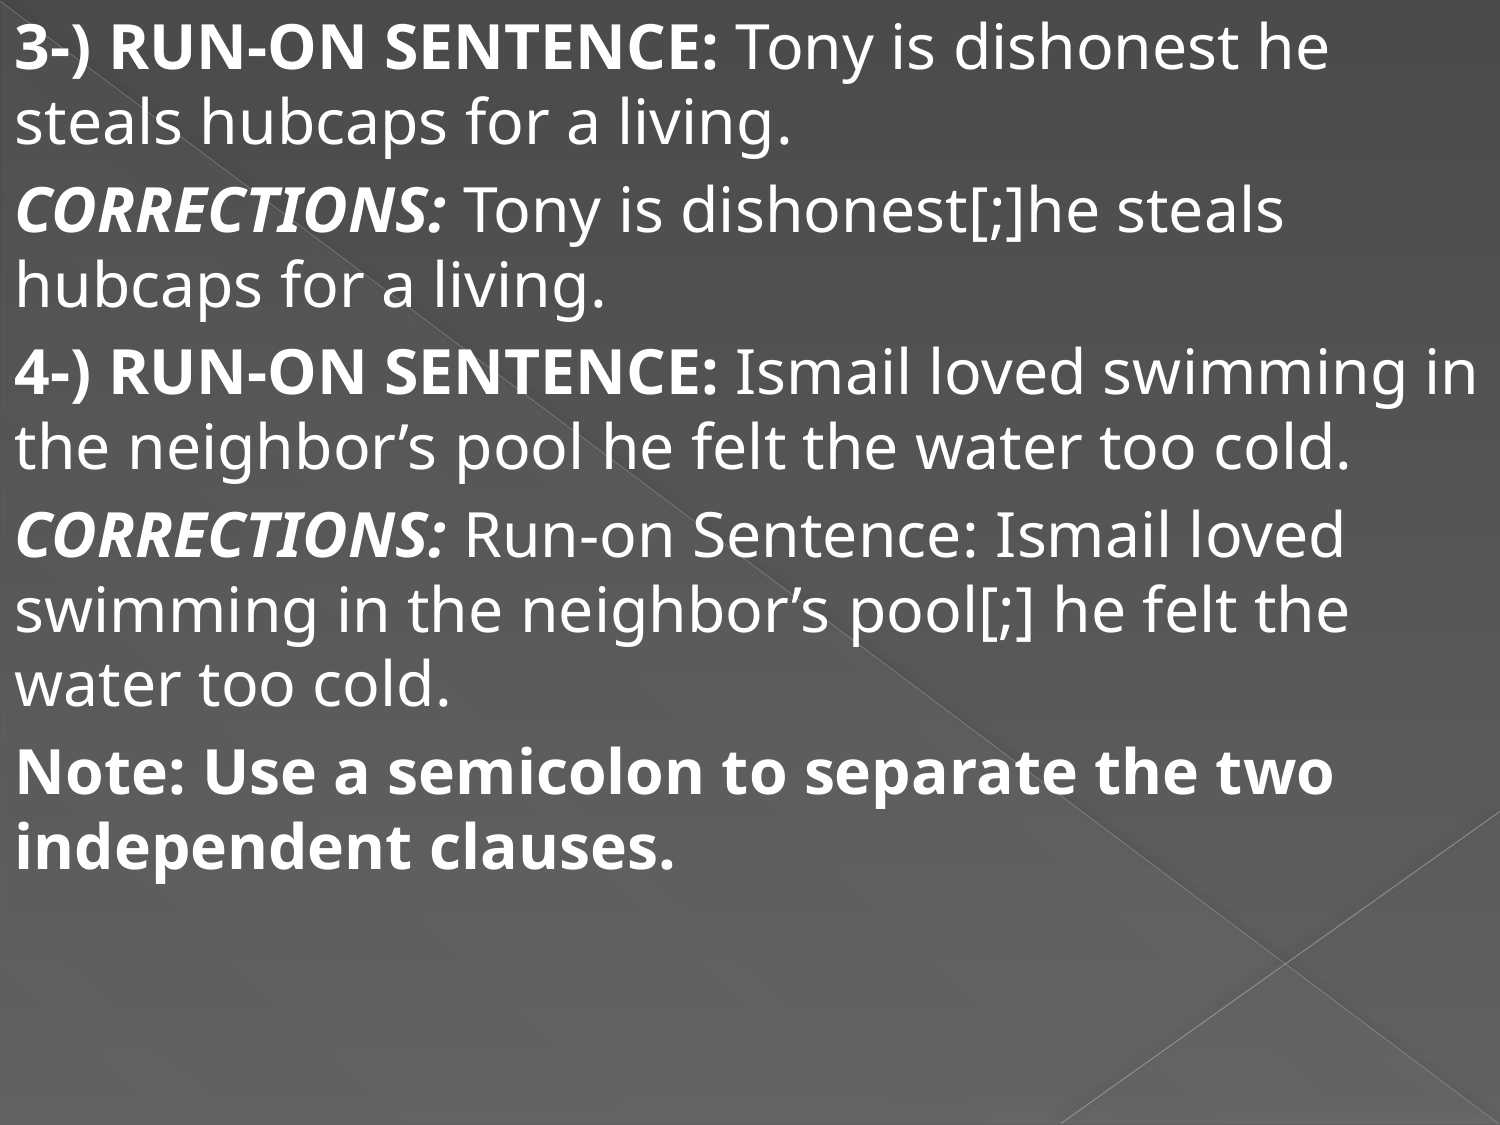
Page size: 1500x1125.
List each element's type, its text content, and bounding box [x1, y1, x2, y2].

list 3-) RUN-ON SENTENCE: Tony is dishonest he steals hubcaps for a living. CORRECTIONS: Tony is dishonest[;]he steals hubcaps for a living. 4-) RUN-ON SENTENCE: Ismail loved swimming in the neighbor’s pool he felt the water too cold. CORRECTIONS: Run-on Sentence: Ismail loved swimming in the neighbor’s pool[;] he felt the water too cold. Note: Use a semicolon to separate the two independent clauses. [0, 0, 1500, 1125]
